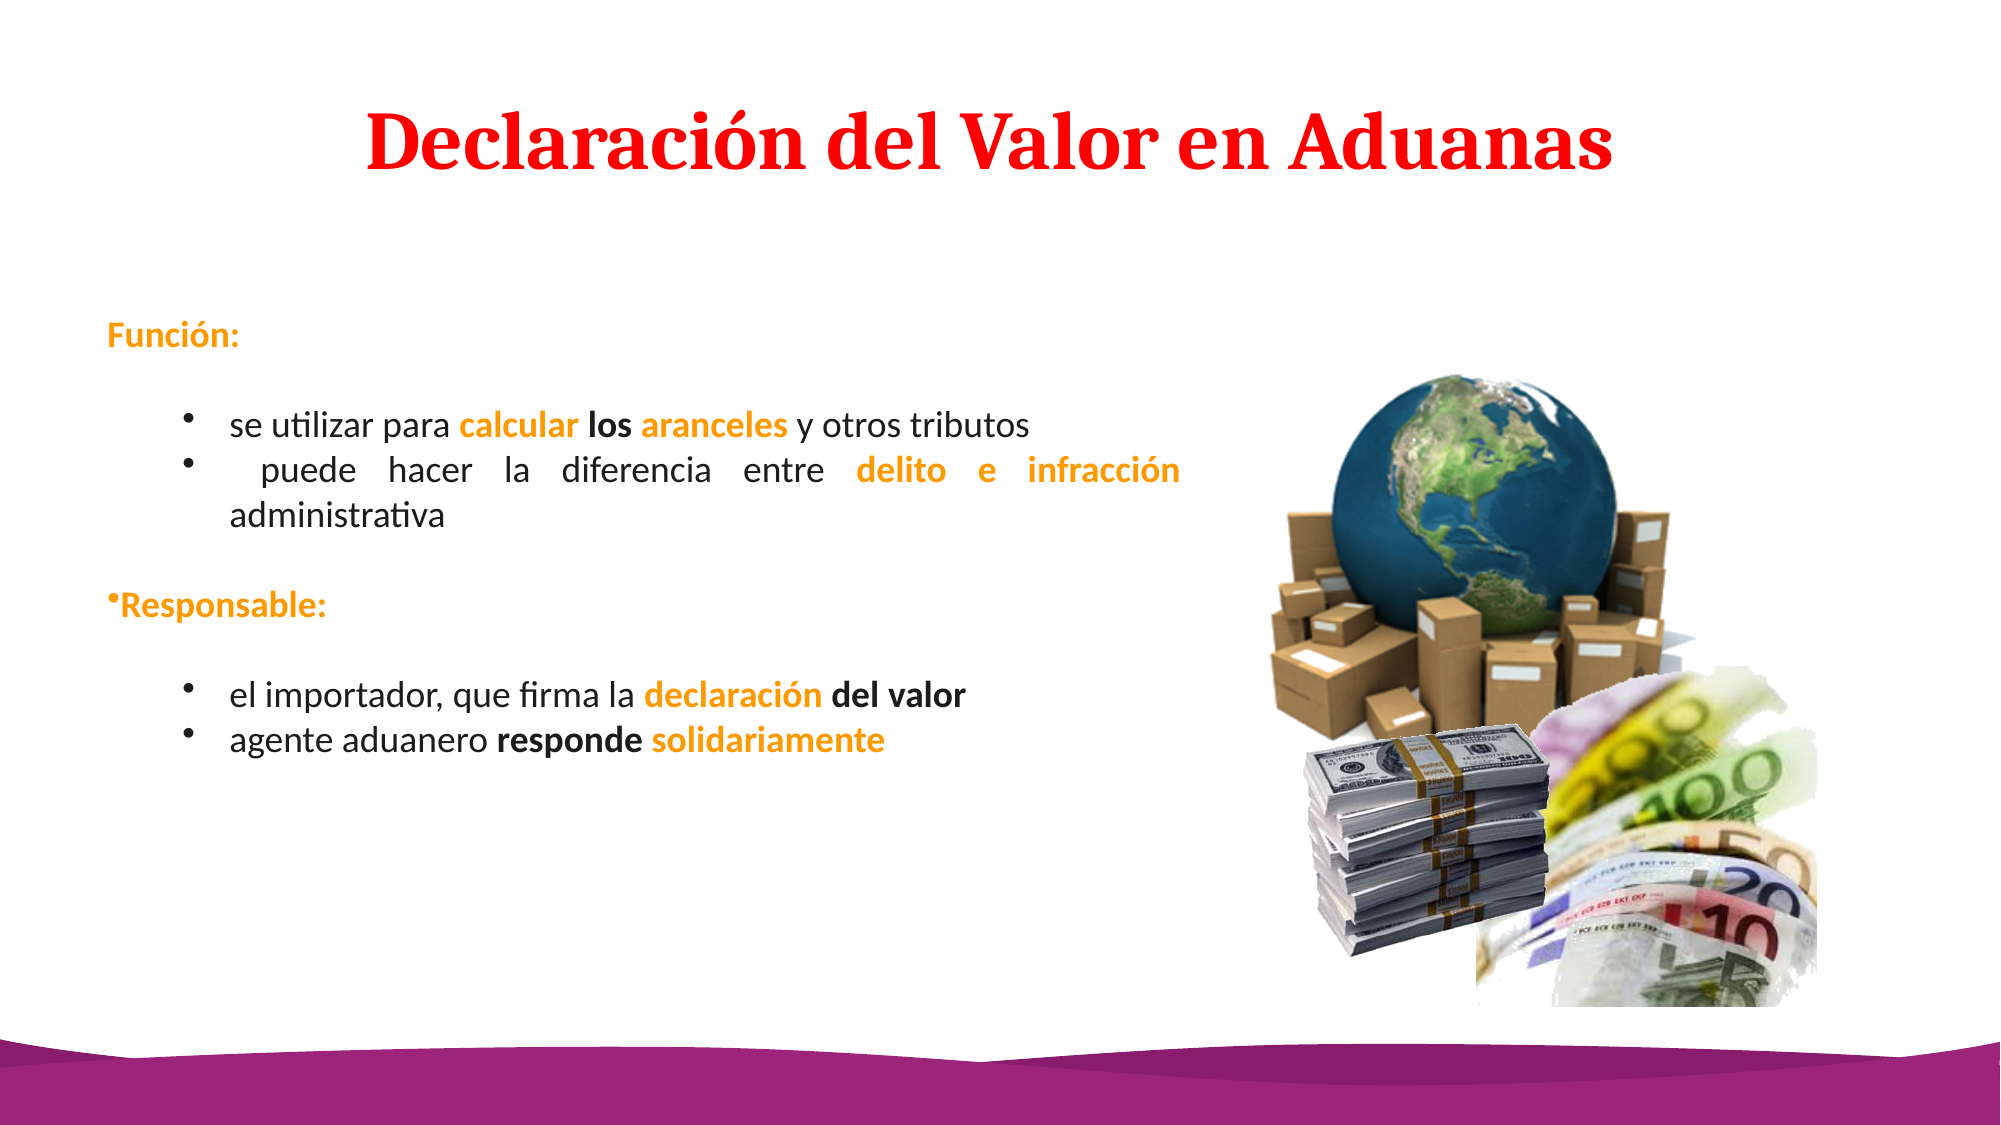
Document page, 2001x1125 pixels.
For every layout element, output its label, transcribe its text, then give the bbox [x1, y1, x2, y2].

title Declaración del Valor en Aduanas [127, 27, 1853, 245]
text_box Función: se utilizar para calcular los aranceles y otros tributos puede hacer la diferencia entre delito e infracción administrativa Responsable: el importador, que firma la declaración del valor agente aduanero responde solidariamente [92, 302, 1196, 817]
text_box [1252, 312, 1817, 1007]
